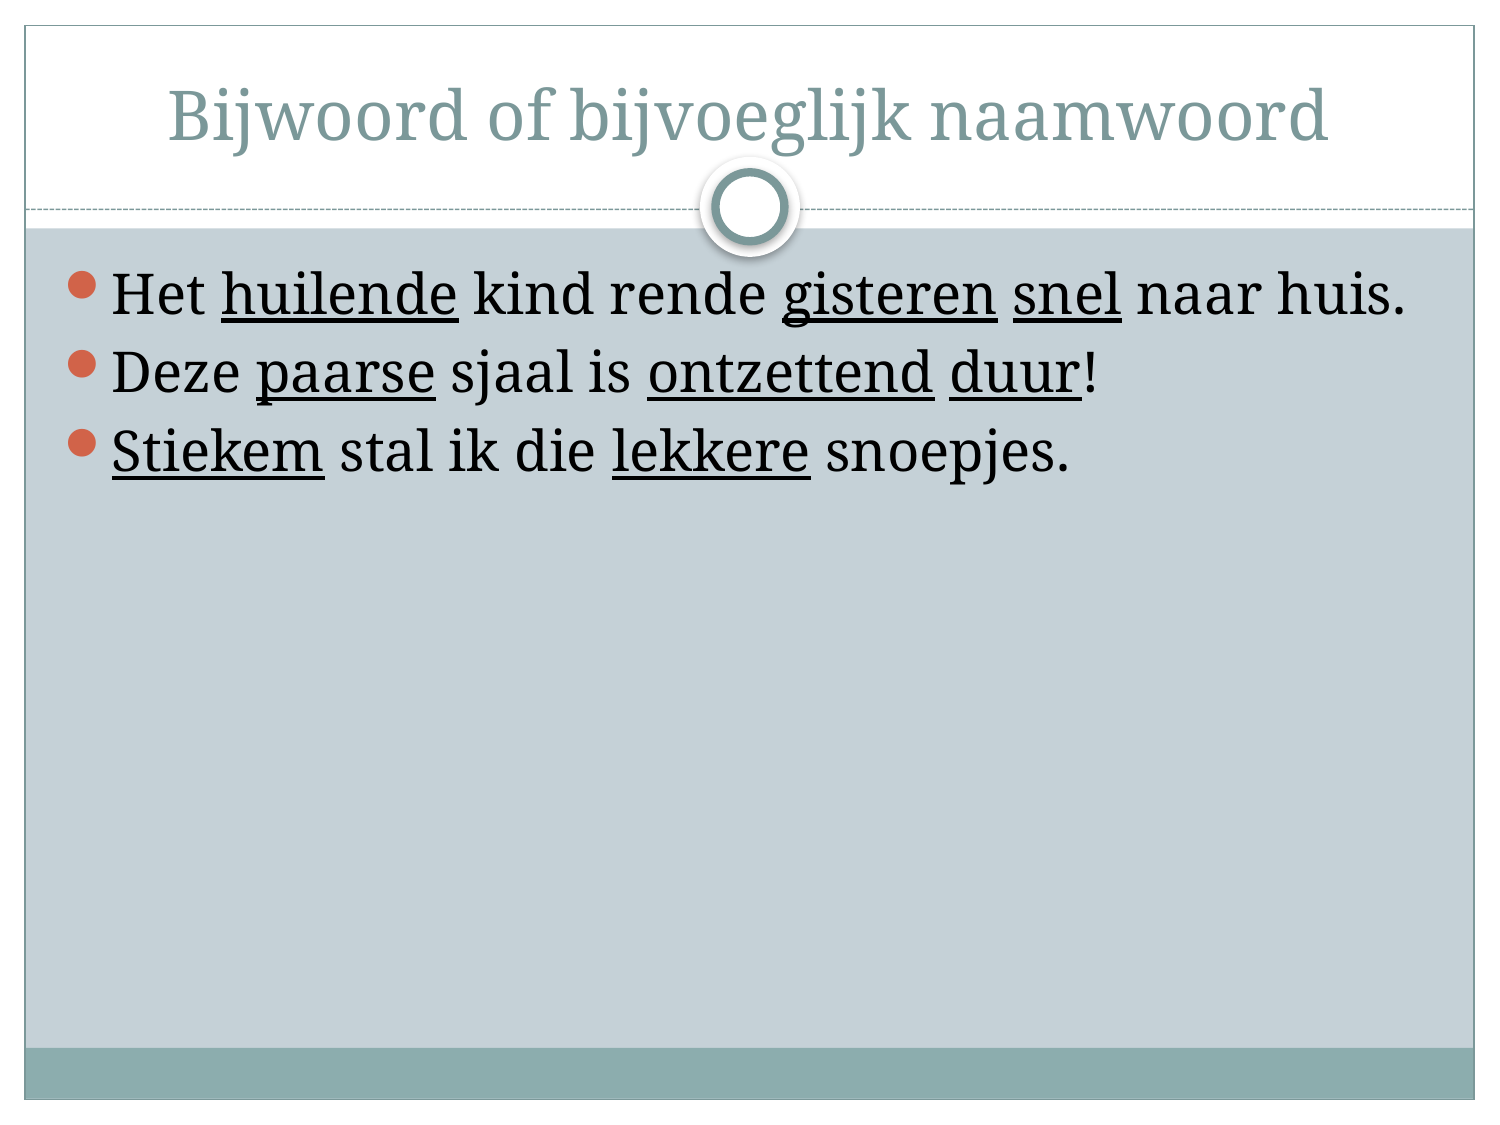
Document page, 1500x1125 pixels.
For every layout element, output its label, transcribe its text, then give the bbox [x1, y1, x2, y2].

title Bijwoord of bijvoeglijk naamwoord [49, 37, 1450, 162]
list Het huilende kind rende gisteren snel naar huis. Deze paarse sjaal is ontzettend duur! Stiekem stal ik die lekkere snoepjes. [49, 250, 1445, 1001]
